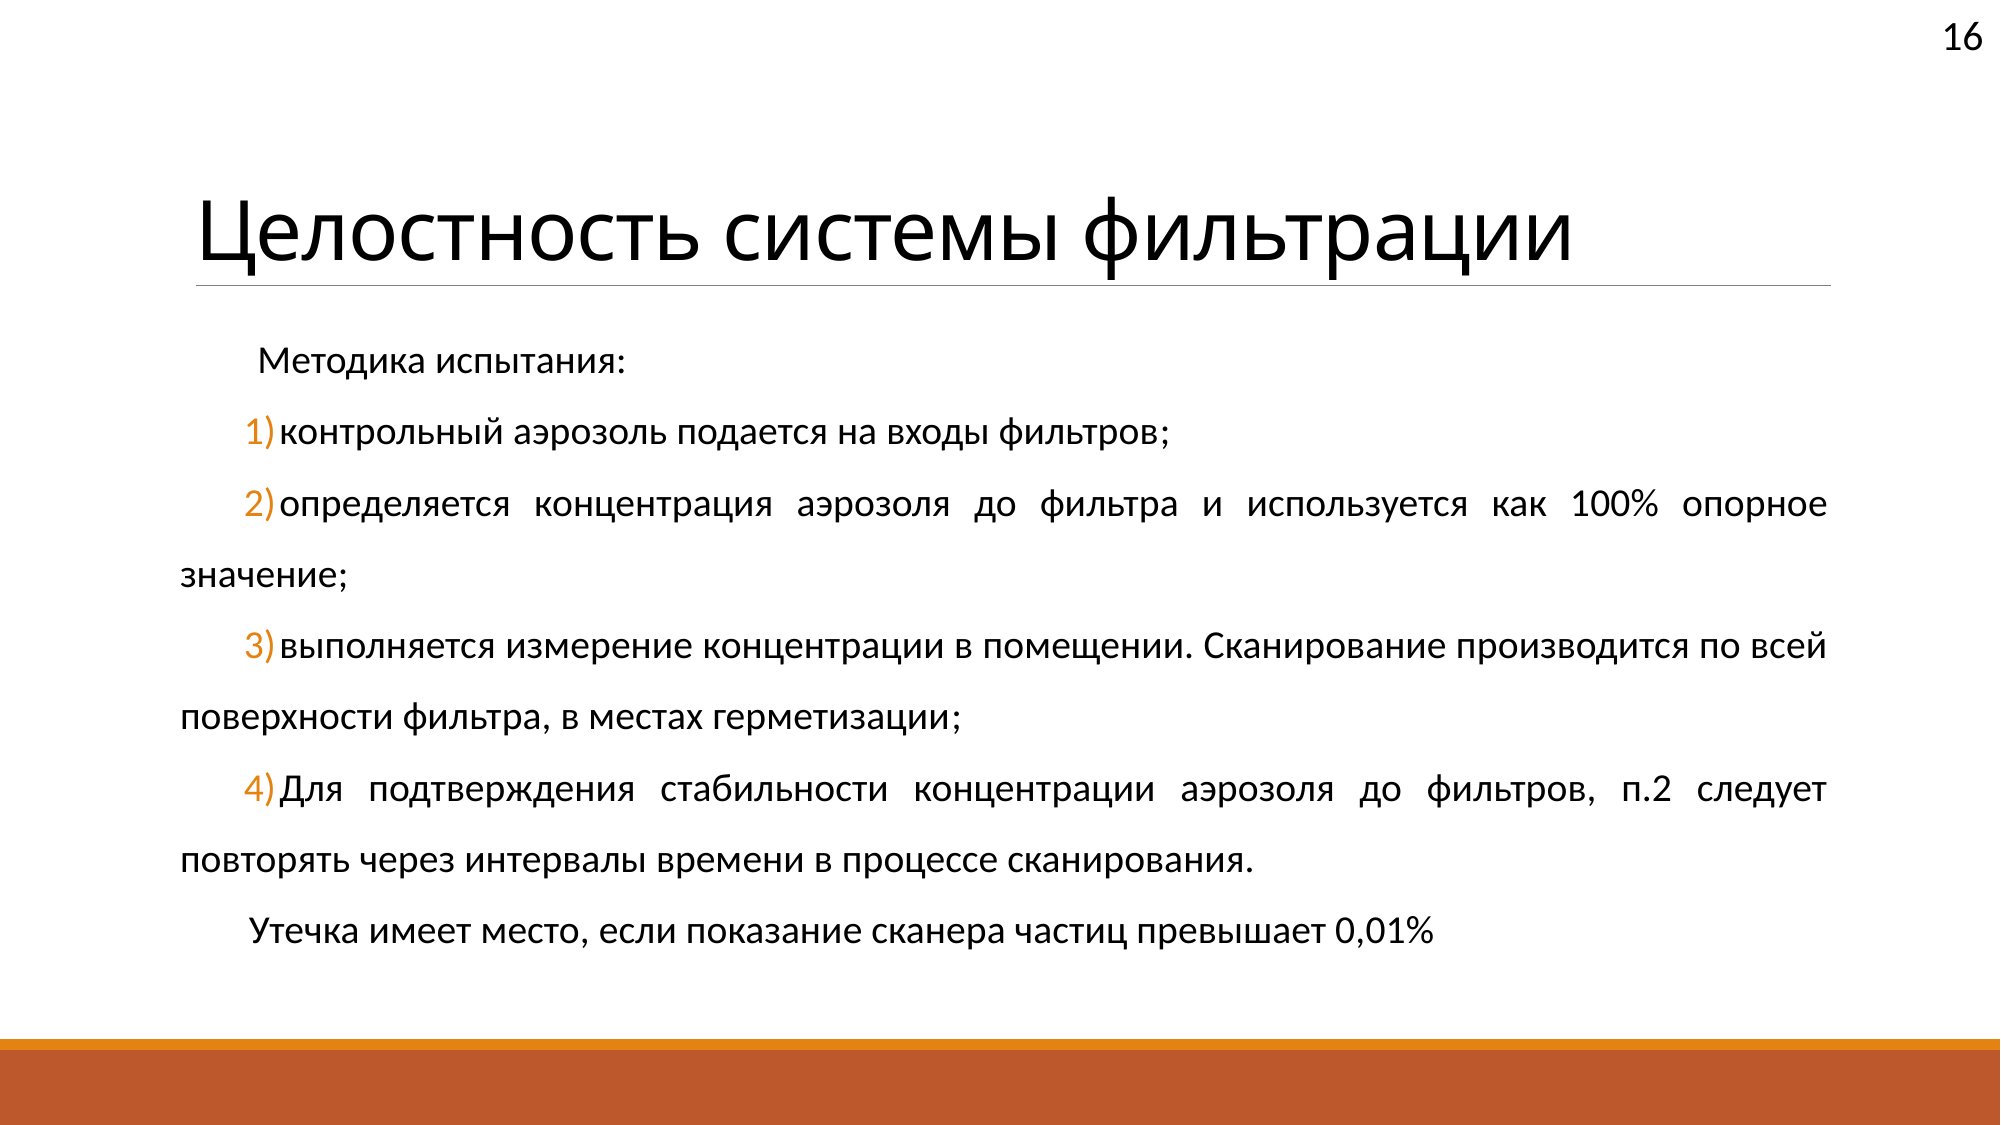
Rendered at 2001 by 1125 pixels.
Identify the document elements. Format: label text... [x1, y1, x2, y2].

list Методика испытания: контрольный аэрозоль подается на входы фильтров; определяется концентрация аэрозоля до фильтра и используется как 100% опорное значение; выполняется измерение концентрации в помещении. Сканирование производится по всей поверхности фильтра, в местах герметизации; Для подтверждения стабильности концентрации аэрозоля до фильтров, п.2 следует повторять через интервалы времени в процессе сканирования. Утечка имеет место, если показание сканера частиц превышает 0,01% [180, 302, 1830, 963]
text_box 16 [1923, 1, 2000, 67]
title Целостность системы фильтрации [180, 47, 1830, 285]
